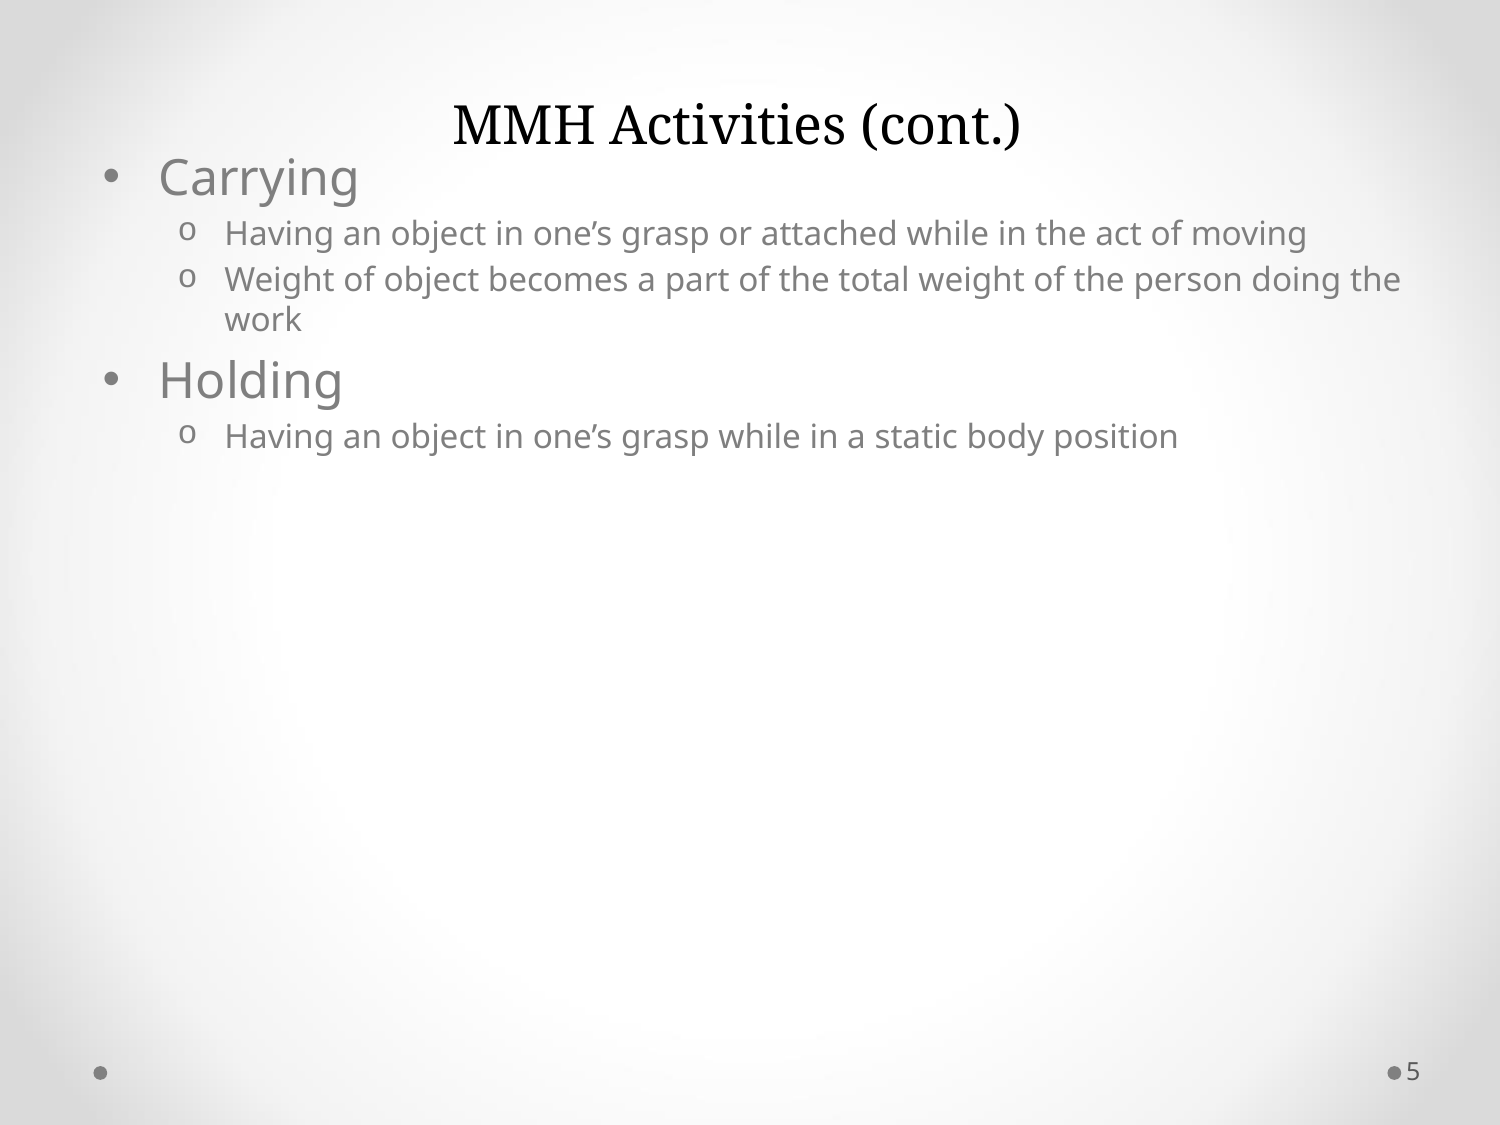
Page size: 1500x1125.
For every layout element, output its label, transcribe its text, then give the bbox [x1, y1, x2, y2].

picture [0, 0, 1500, 1125]
list Carrying Having an object in one’s grasp or attached while in the act of moving Weight of object becomes a part of the total weight of the person doing the work Holding Having an object in one’s grasp while in a static body position [87, 137, 1438, 1113]
slide_number 5 [1401, 1042, 1494, 1103]
title MMH Activities (cont.) [62, 62, 1413, 163]
